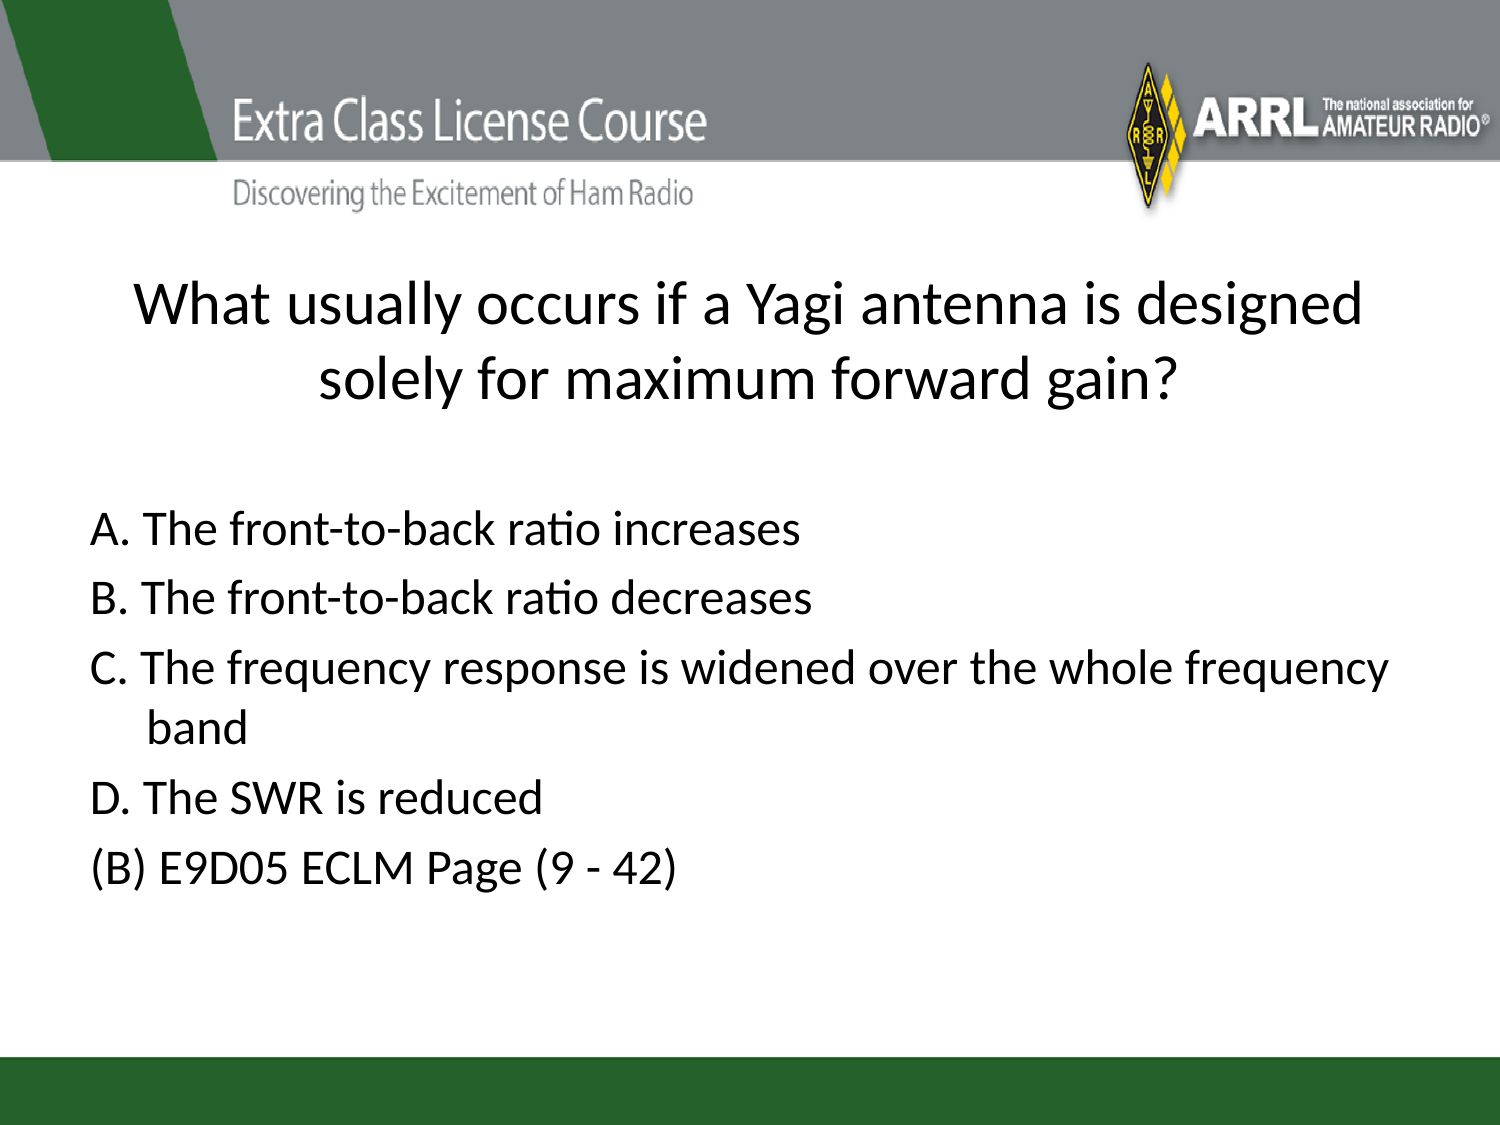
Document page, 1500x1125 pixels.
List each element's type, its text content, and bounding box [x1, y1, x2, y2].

title What usually occurs if a Yagi antenna is designed solely for maximum forward gain? [75, 254, 1425, 435]
list A. The front-to-back ratio increases B. The front-to-back ratio decreases C. The frequency response is widened over the whole frequency band D. The SWR is reduced (B) E9D05 ECLM Page (9 - 42) [75, 487, 1425, 1005]
picture [0, 0, 1500, 1125]
